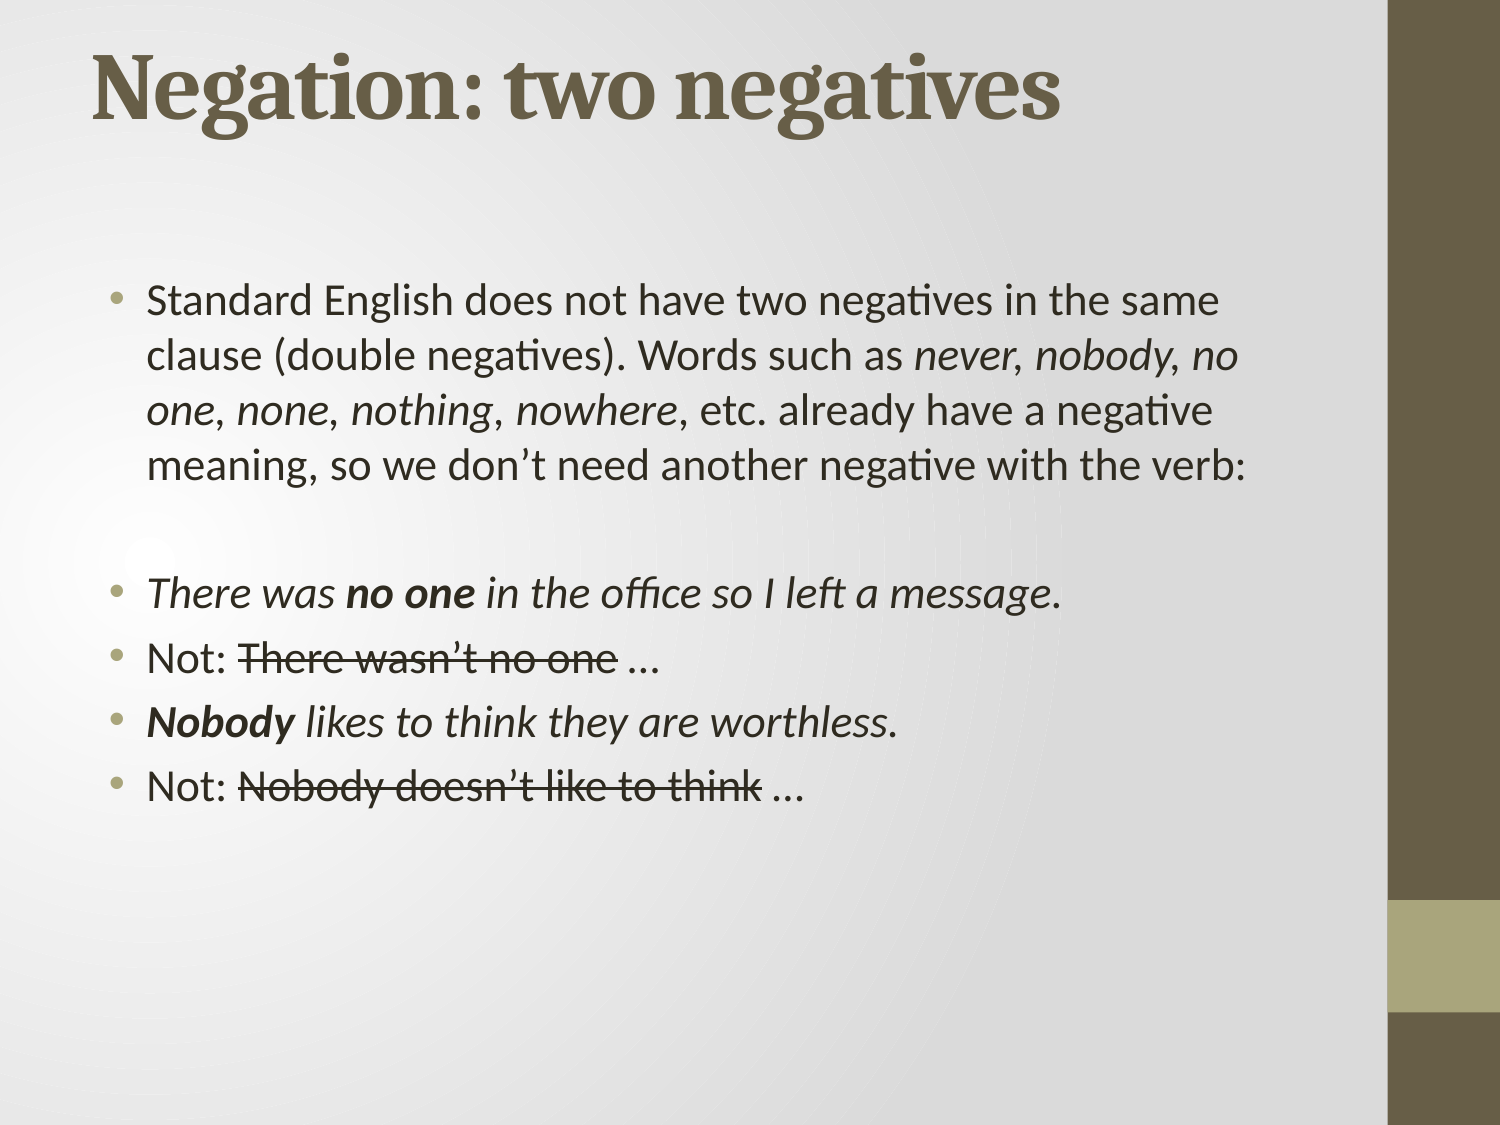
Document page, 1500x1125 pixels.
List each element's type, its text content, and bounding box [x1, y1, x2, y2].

list Standard English does not have two negatives in the same clause (double negatives). Words such as never, nobody, no one, none, nothing, nowhere, etc. already have a negative meaning, so we don’t need another negative with the verb: There was no one in the office so I left a message. Not: There wasn’t no one … Nobody likes to think they are worthless. Not: Nobody doesn’t like to think … [75, 262, 1325, 1050]
title Negation: two negatives [75, 45, 1325, 233]
